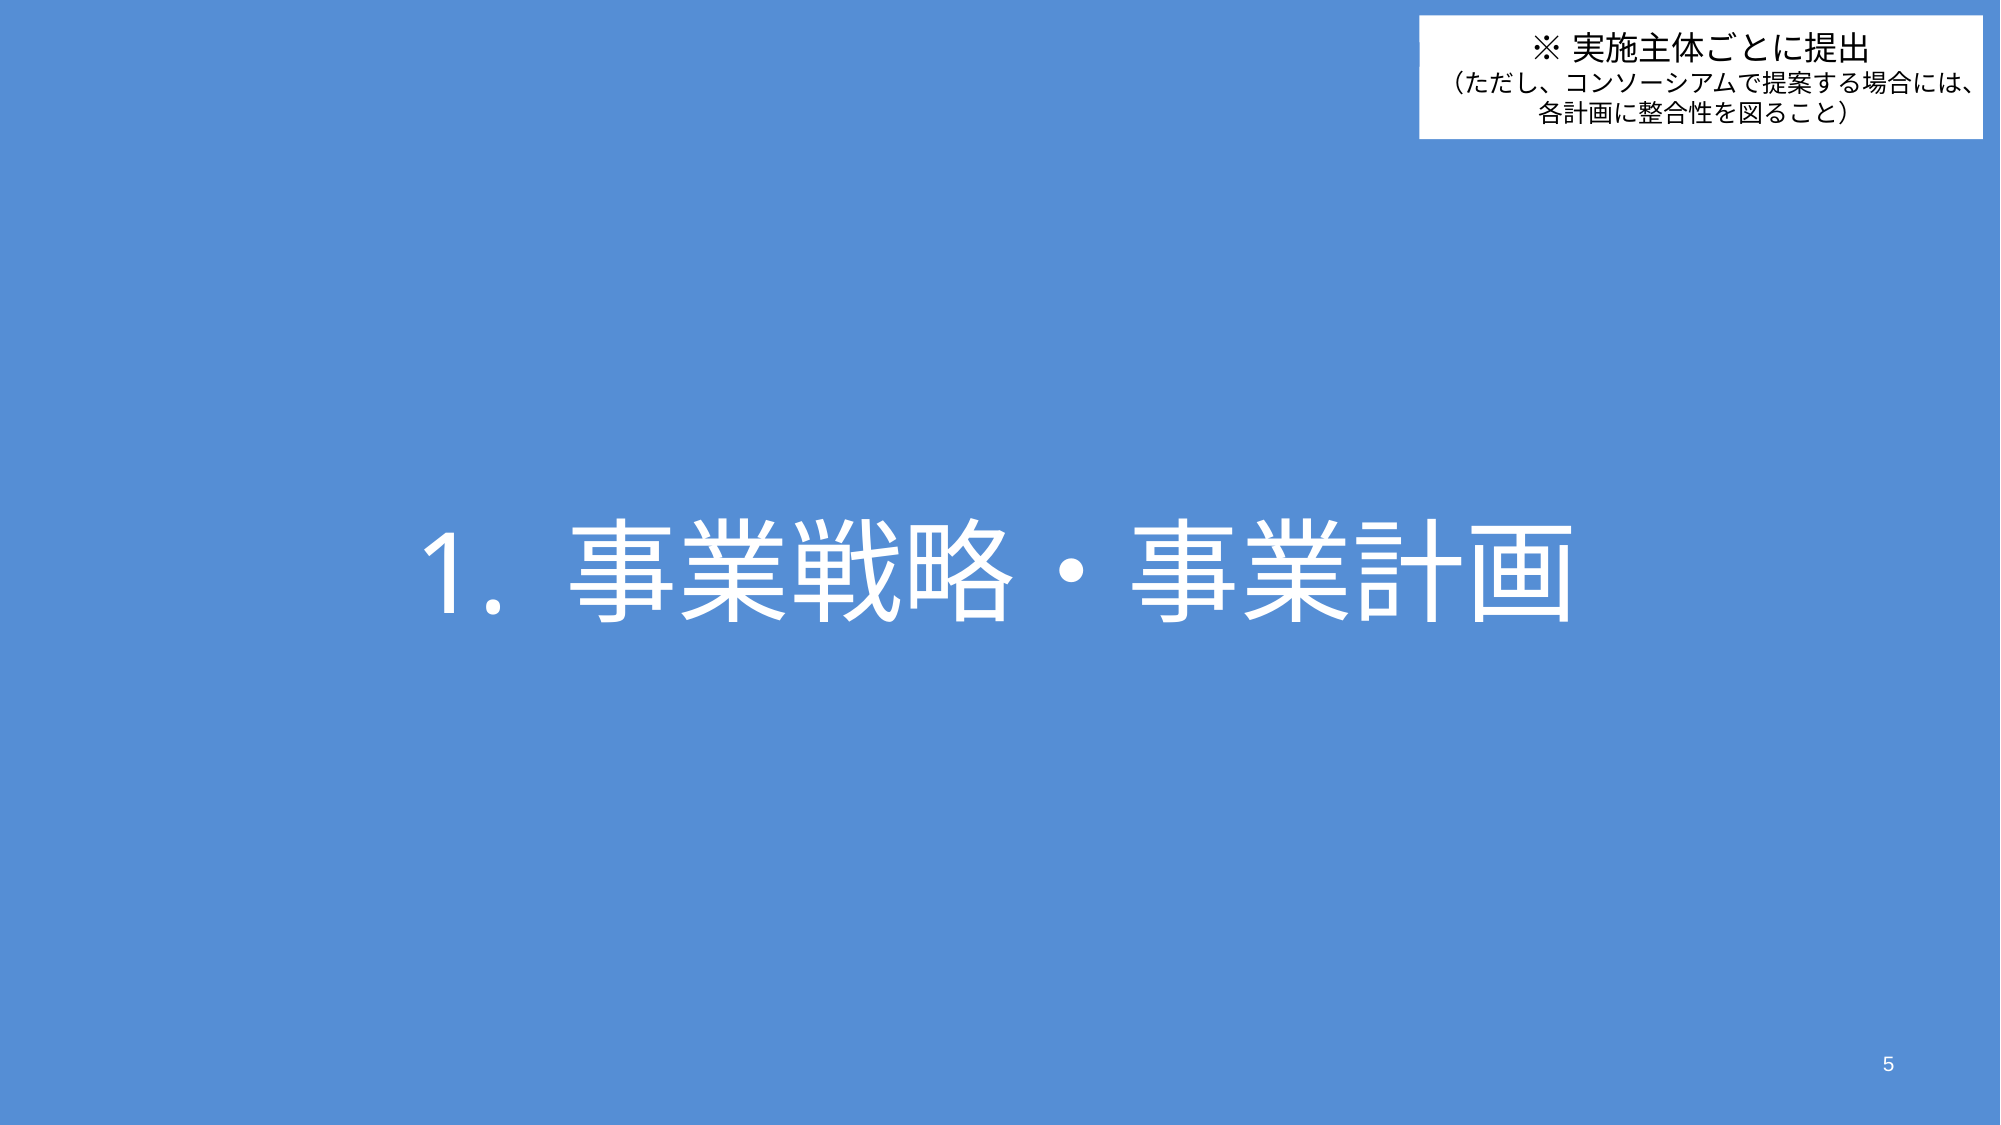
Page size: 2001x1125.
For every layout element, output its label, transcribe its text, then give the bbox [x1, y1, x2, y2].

text_box 1. 事業戦略・事業計画 [205, 299, 1787, 826]
text_box ※実施主体ごとに提出 （ただし、コンソーシアムで提案する場合には、 各計画に整合性を図ること） [1418, 14, 1984, 141]
